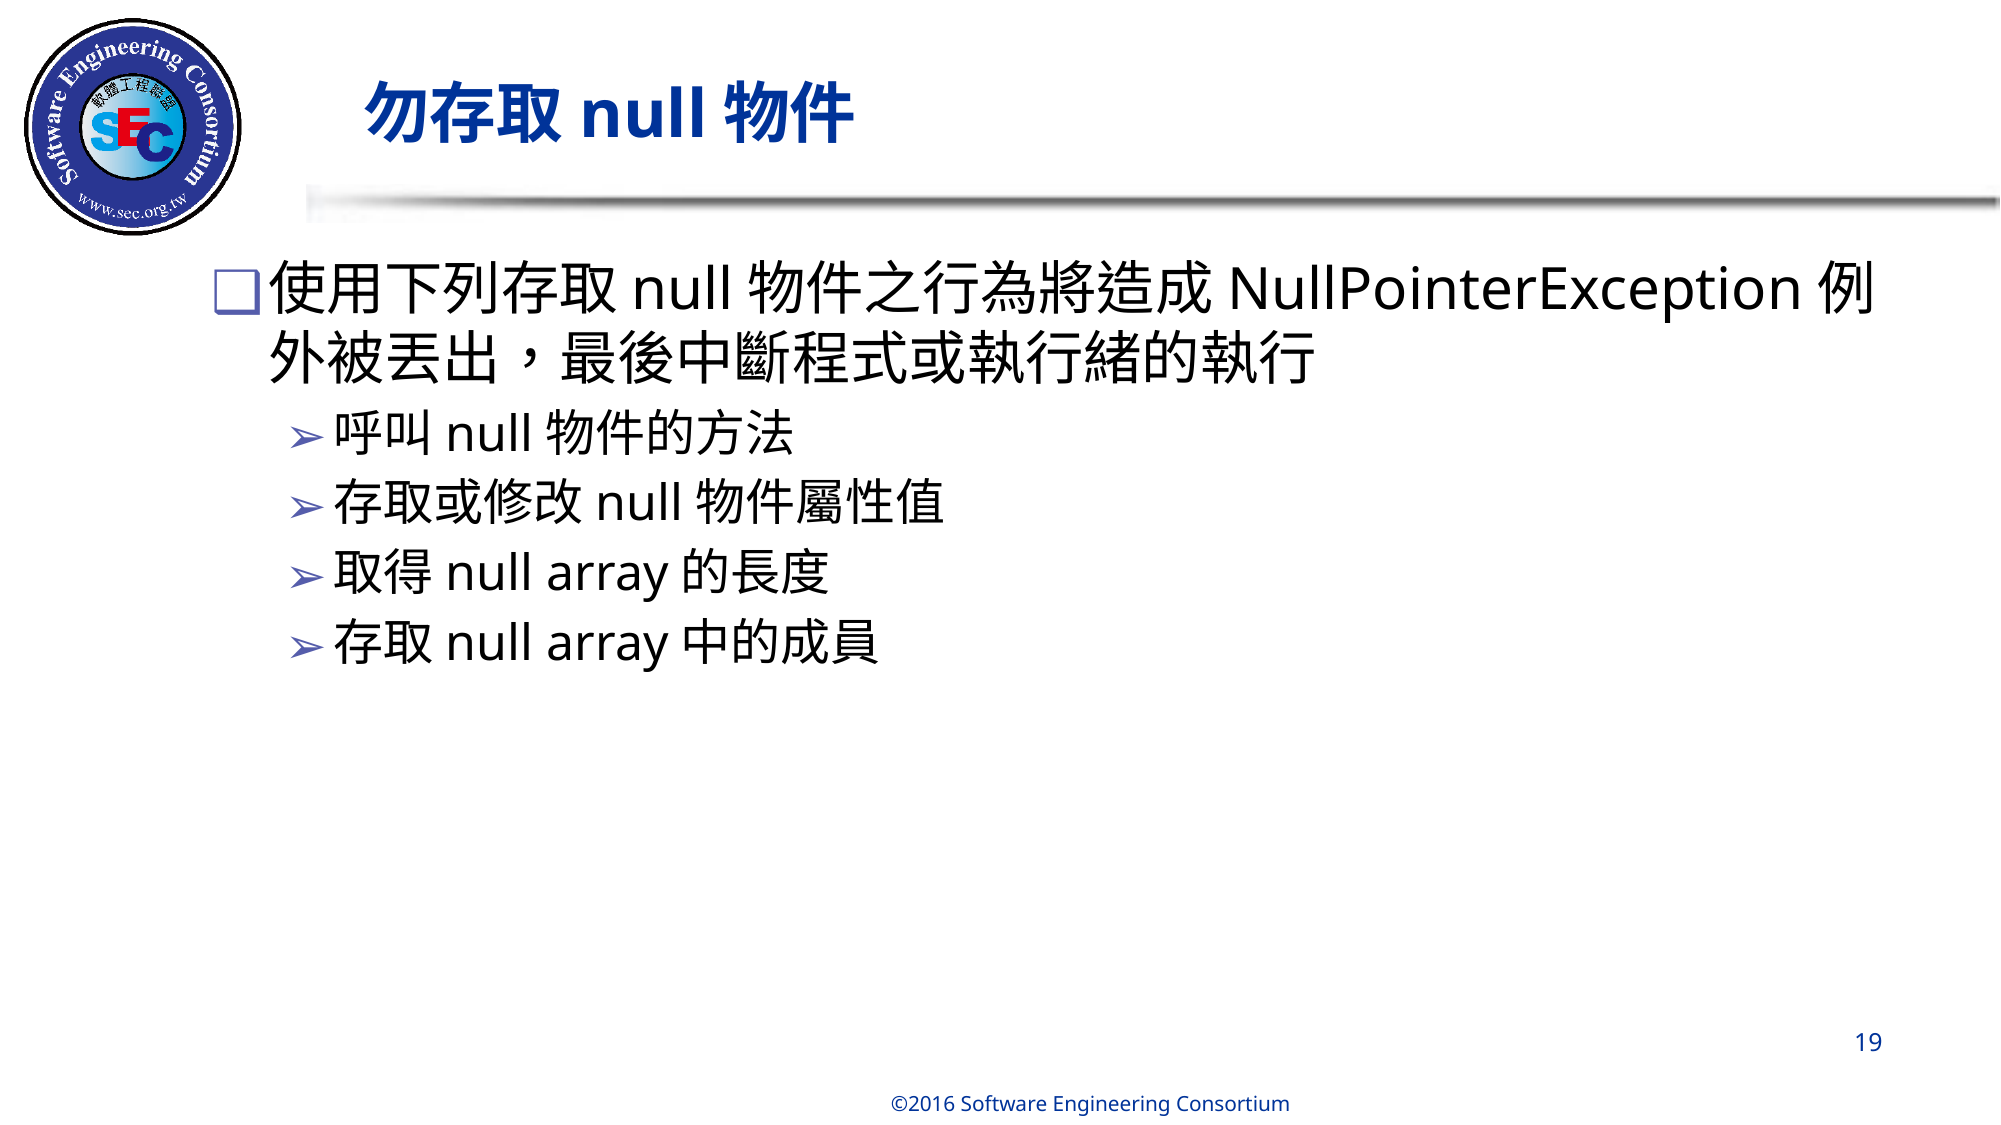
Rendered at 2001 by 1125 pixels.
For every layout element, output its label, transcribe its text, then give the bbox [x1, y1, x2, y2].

list 使用下列存取null物件之行為將造成NullPointerException例外被丟出，最後中斷程式或執行緒的執行 呼叫null物件的方法 存取或修改null物件屬性值 取得null array的長度 存取null array中的成員 [196, 243, 1898, 1000]
picture [0, 0, 265, 259]
slide_number ‹#› [1481, 1019, 1898, 1094]
title 勿存取null物件 [348, 42, 2000, 179]
picture [306, 184, 2000, 223]
